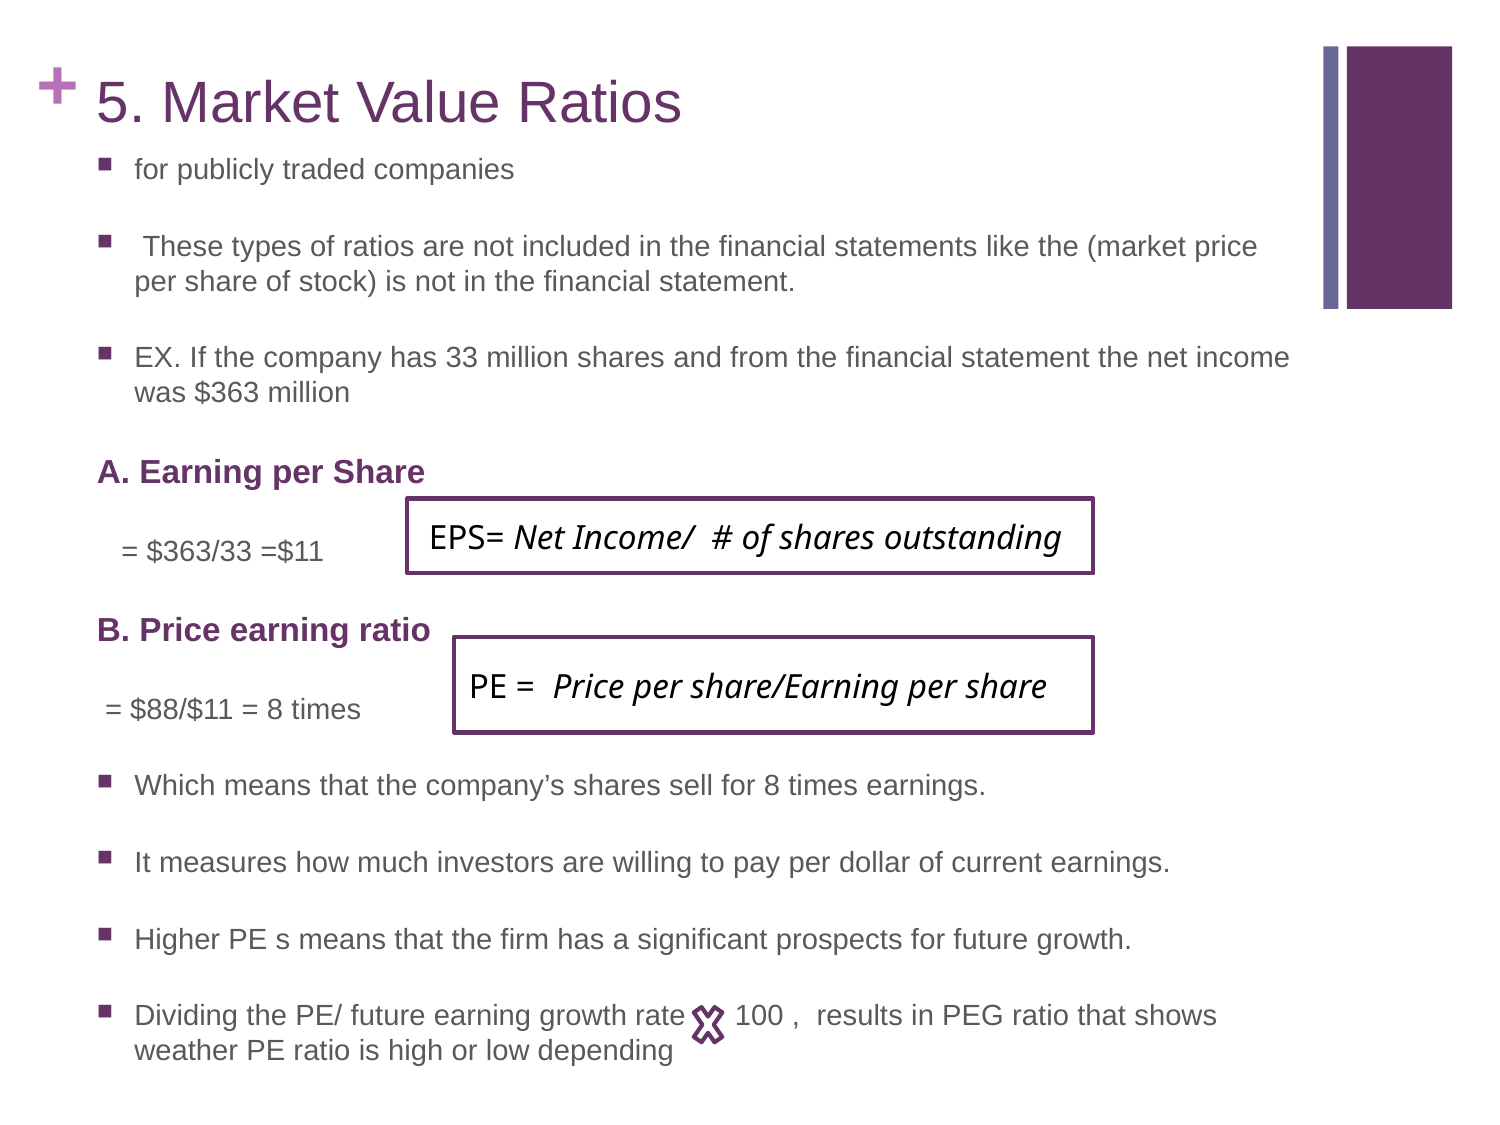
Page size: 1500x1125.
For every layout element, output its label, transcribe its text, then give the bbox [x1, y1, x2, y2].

title 5. Market Value Ratios [81, 56, 1322, 142]
text_box EPS= Net Income/ # of shares outstanding [405, 496, 1095, 575]
text_box PE = Price per share/Earning per share [452, 635, 1095, 735]
text_box [691, 1005, 725, 1045]
list for publicly traded companies These types of ratios are not included in the financial statements like the (market price per share of stock) is not in the financial statement. EX. If the company has 33 million shares and from the financial statement the net income was $363 million A. Earning per Share = $363/33 =$11 B. Price earning ratio = $88/$11 = 8 times Which means that the company’s shares sell for 8 times earnings. It measures how much investors are willing to pay per dollar of current earnings. Higher PE s means that the firm has a significant prospects for future growth. Dividing the PE/ future earning growth rate 100 , results in PEG ratio that shows weather PE ratio is high or low depending [81, 142, 1322, 1125]
